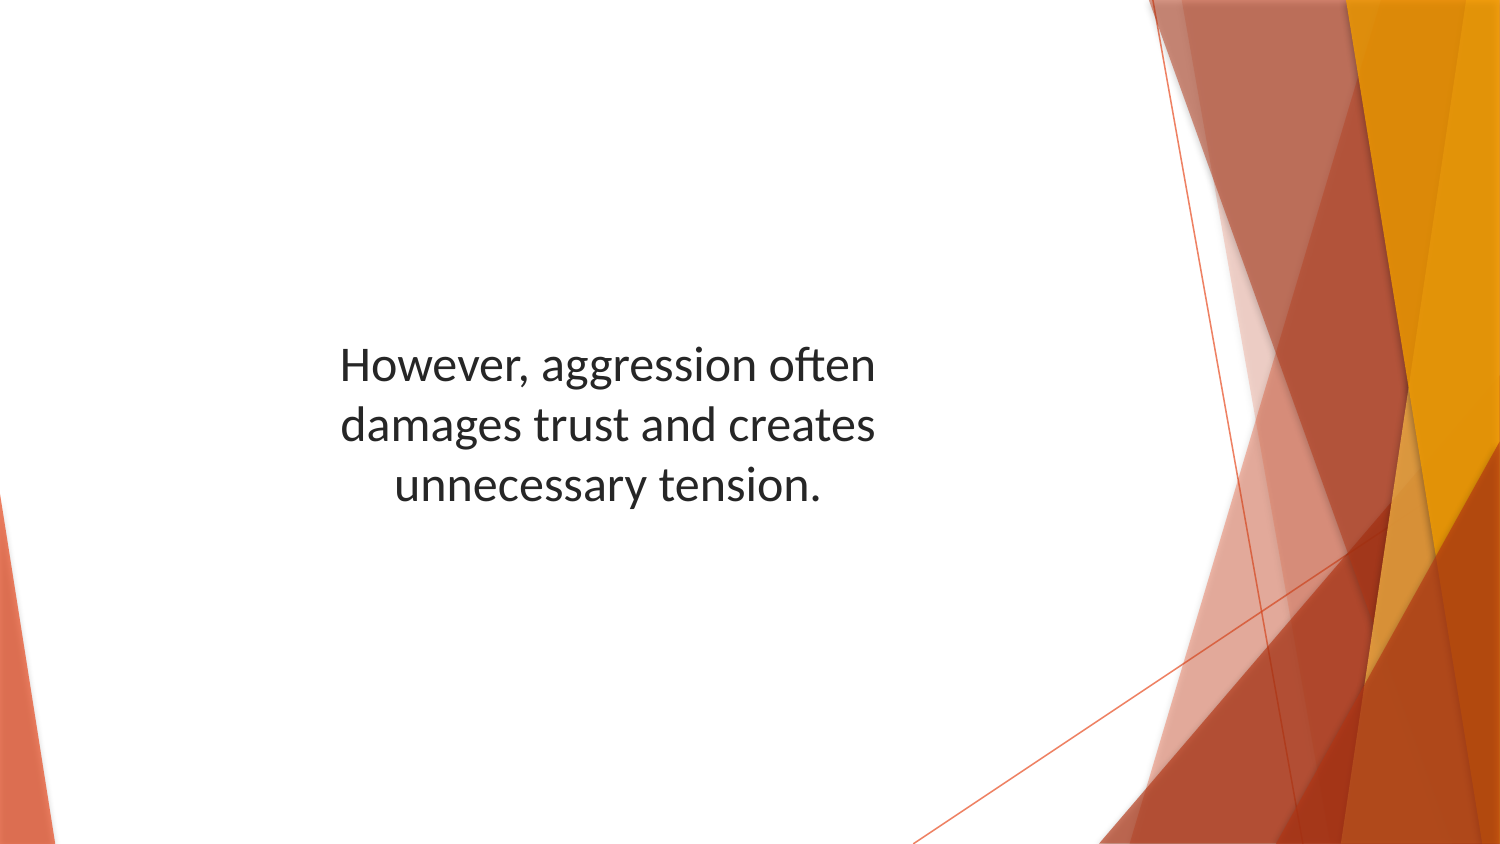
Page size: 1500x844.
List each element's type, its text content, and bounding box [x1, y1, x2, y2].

list However, aggression often damages trust and creates unnecessary tension. [265, 114, 951, 729]
